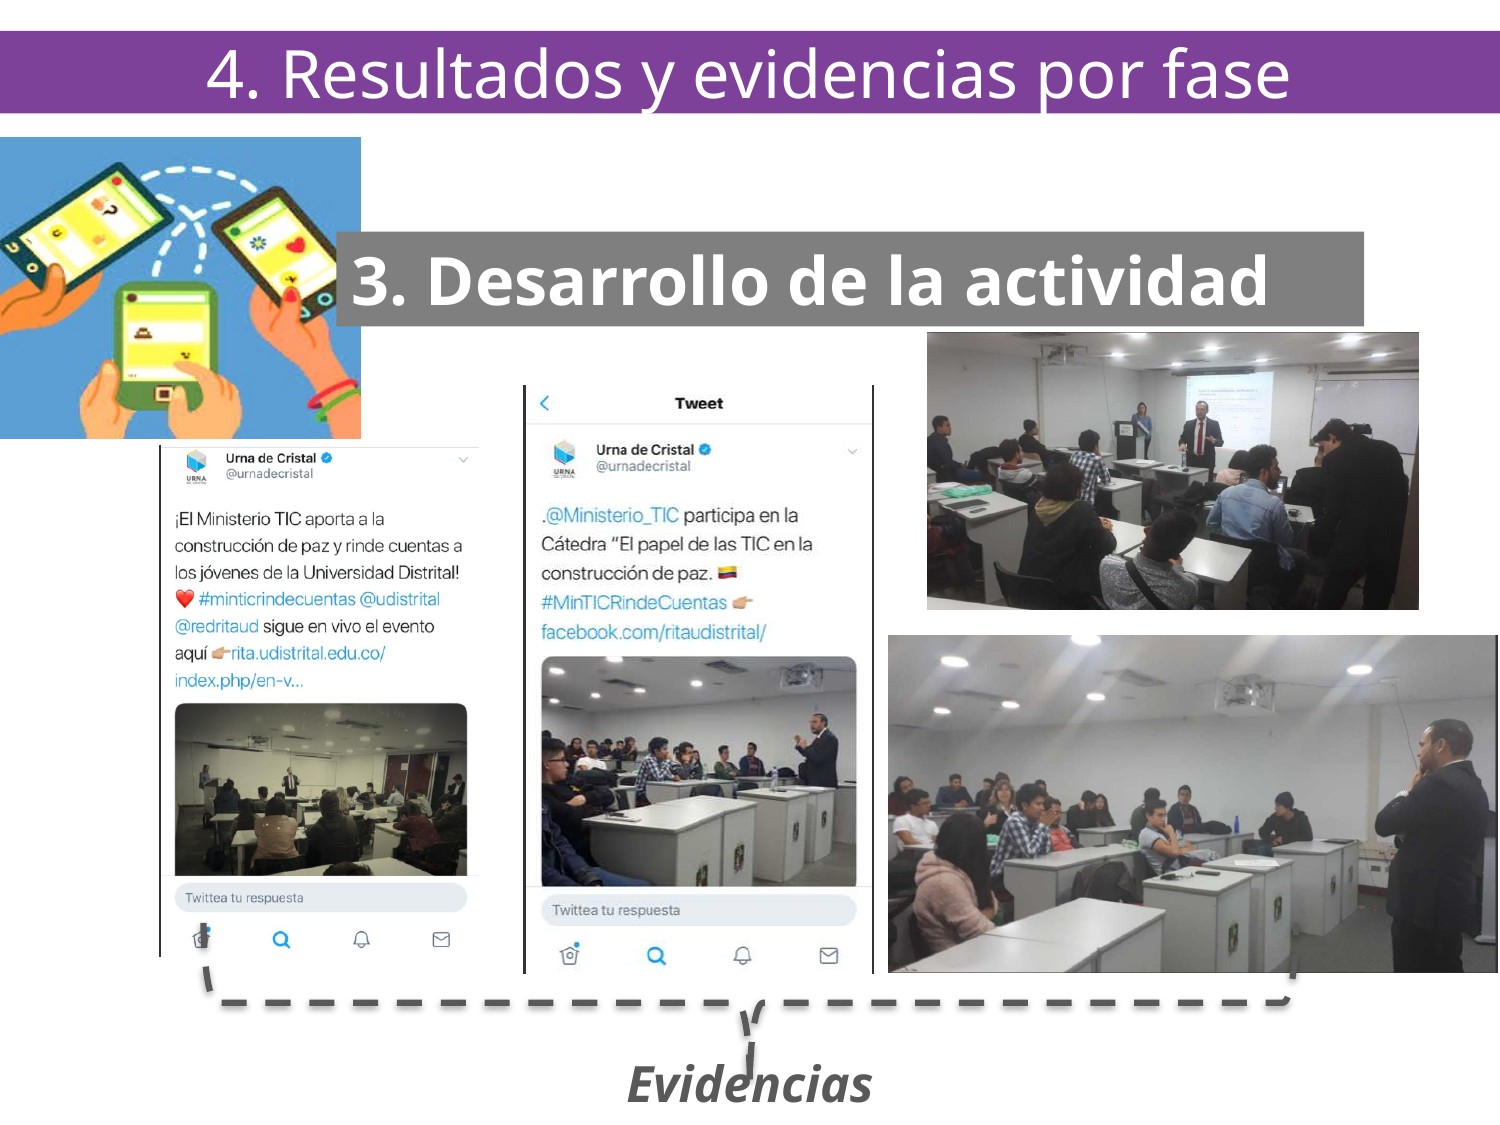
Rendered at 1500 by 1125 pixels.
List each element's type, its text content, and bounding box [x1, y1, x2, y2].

text_box 4. Resultados y evidencias por fase [0, 29, 1500, 116]
text_box 3. Desarrollo de la actividad [365, 231, 1365, 327]
picture [888, 635, 1498, 974]
picture [523, 385, 874, 975]
text_box Evidencias [549, 1044, 951, 1120]
picture [926, 331, 1419, 611]
picture [159, 445, 479, 957]
picture [0, 136, 361, 439]
text_box [203, 922, 1294, 1044]
